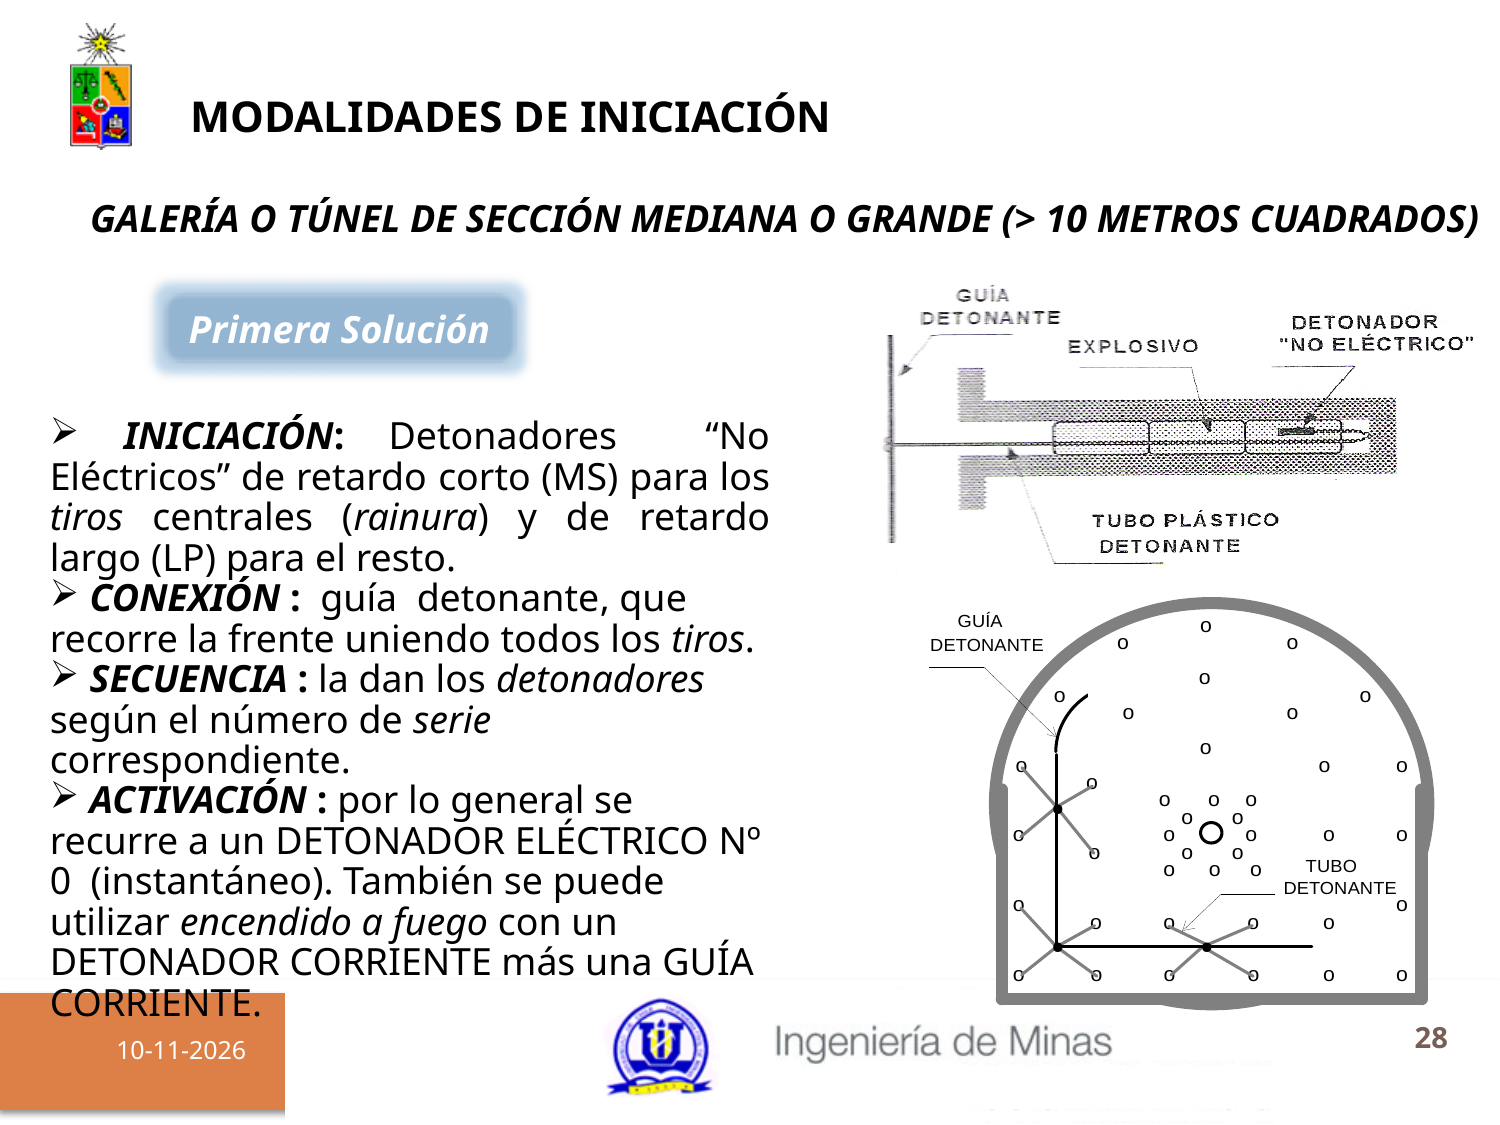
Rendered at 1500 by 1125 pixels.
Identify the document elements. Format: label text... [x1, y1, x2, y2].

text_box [925, 597, 1436, 1012]
picture [285, 980, 1500, 1125]
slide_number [12, 995, 279, 1108]
picture [69, 23, 132, 151]
text_box Galería o túnel de sección Mediana o Grande (> 10 metros cuadrados) [75, 187, 1496, 248]
text_box Modalidades de iniciación [175, 81, 1266, 148]
picture [878, 280, 1477, 576]
text_box Primera Solución [171, 300, 510, 356]
text_box INICIACIÓN: Detonadores “No Eléctricos” de retardo corto (MS) para los tiros centrales (rainura) y de retardo largo (LP) para el resto. CONEXIÓN : guía detonante, que recorre la frente uniendo todos los tiros. SECUENCIA : la dan los detonadores según el número de serie correspondiente. ACTIVACIÓN : por lo general se recurre a un DETONADOR ELÉCTRICO Nº 0 (instantáneo). También se puede utilizar encendido a fuego con un DETONADOR CORRIENTE más una GUÍA CORRIENTE. [35, 410, 786, 1032]
